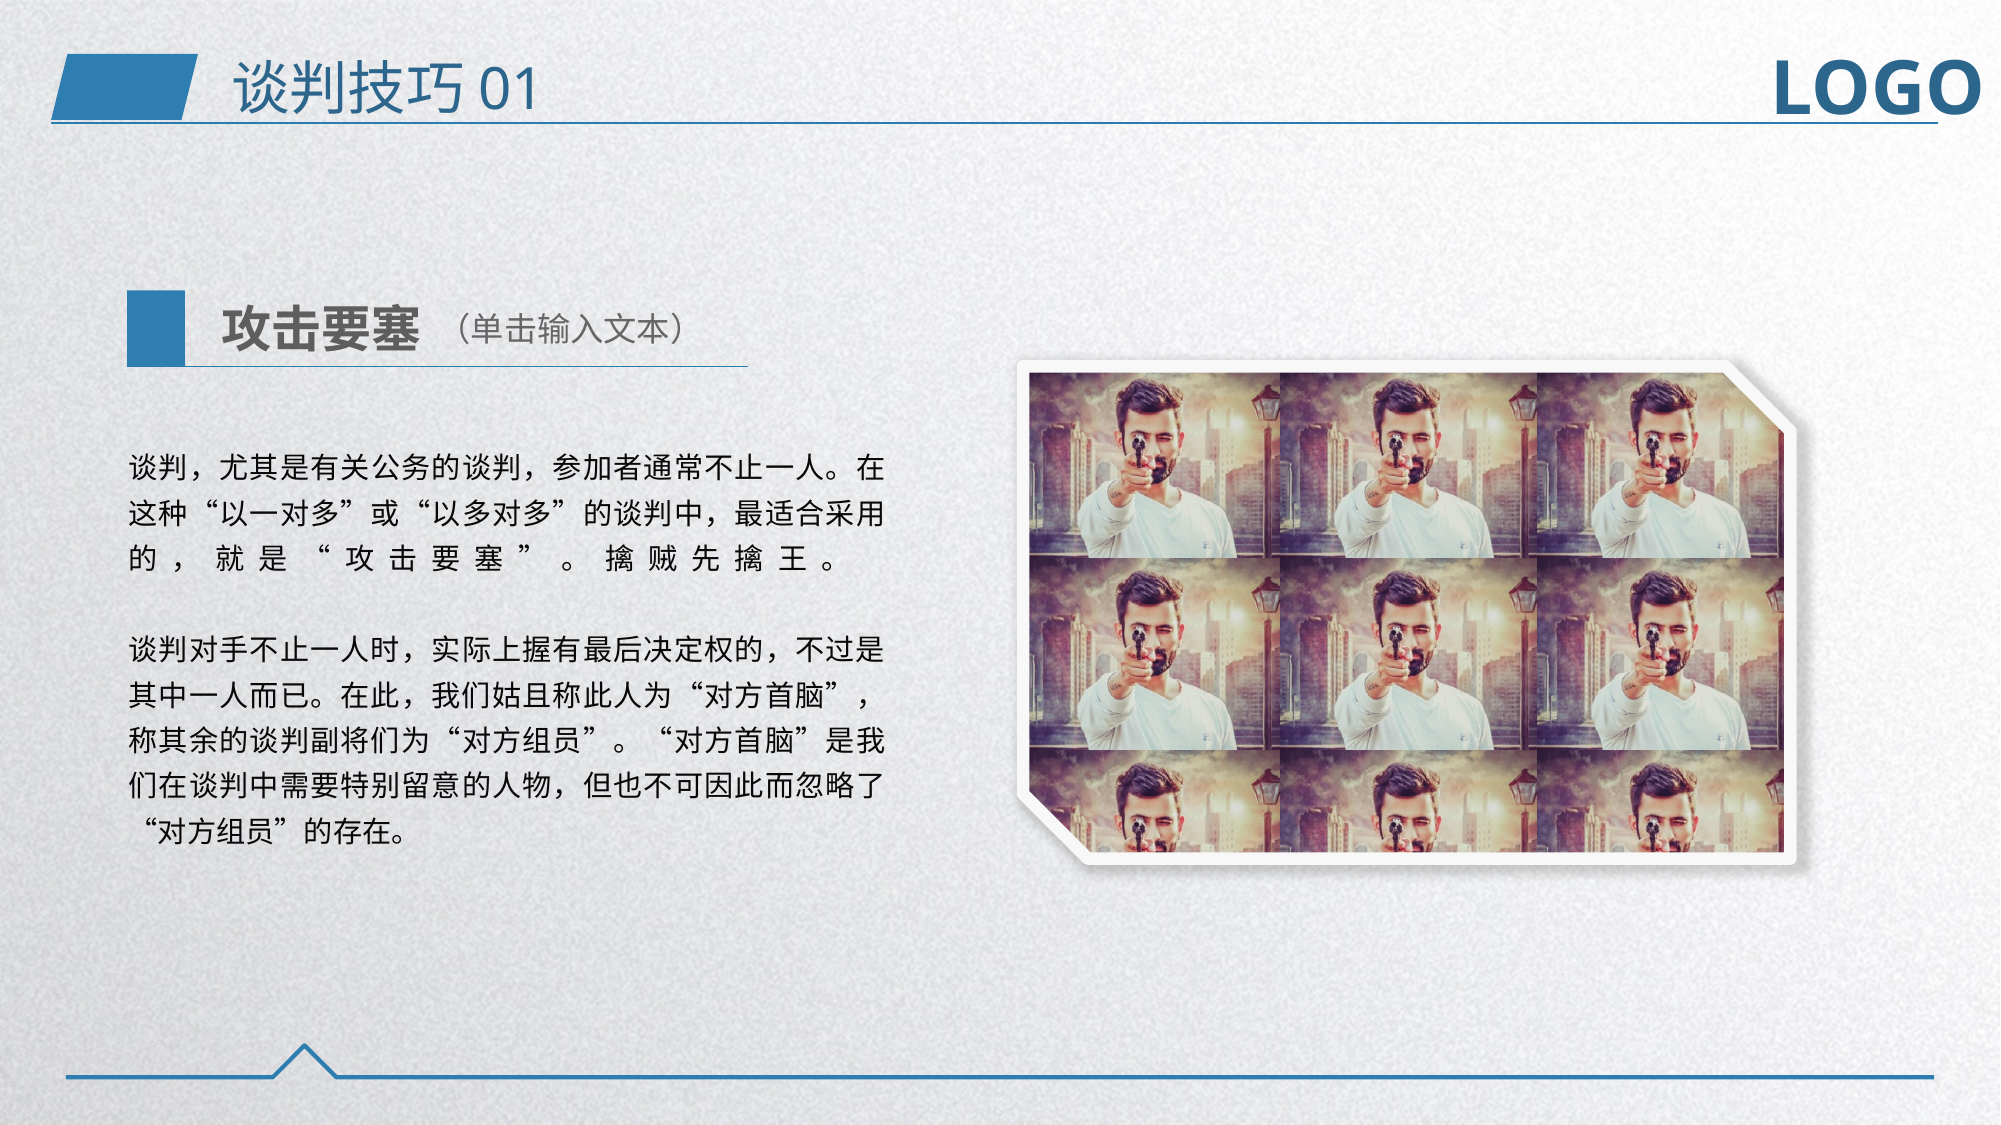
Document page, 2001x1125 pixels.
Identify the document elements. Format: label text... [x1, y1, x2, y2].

text_box 谈判，尤其是有关公务的谈判，参加者通常不止一人。在这种“以一对多”或“以多对多”的谈判中，最适合采用的，就是“攻击要塞”。擒贼先擒王。 谈判对手不止一人时，实际上握有最后决定权的，不过是其中一人而已。在此，我们姑且称此人为“对方首脑”，称其余的谈判副将们为“对方组员”。“对方首脑”是我们在谈判中需要特别留意的人物，但也不可因此而忽略了“对方组员”的存在。 [113, 432, 900, 856]
picture [0, 0, 2000, 1125]
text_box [126, 290, 749, 367]
text_box 谈判技巧01 [216, 43, 560, 129]
text_box [1020, 364, 1793, 861]
